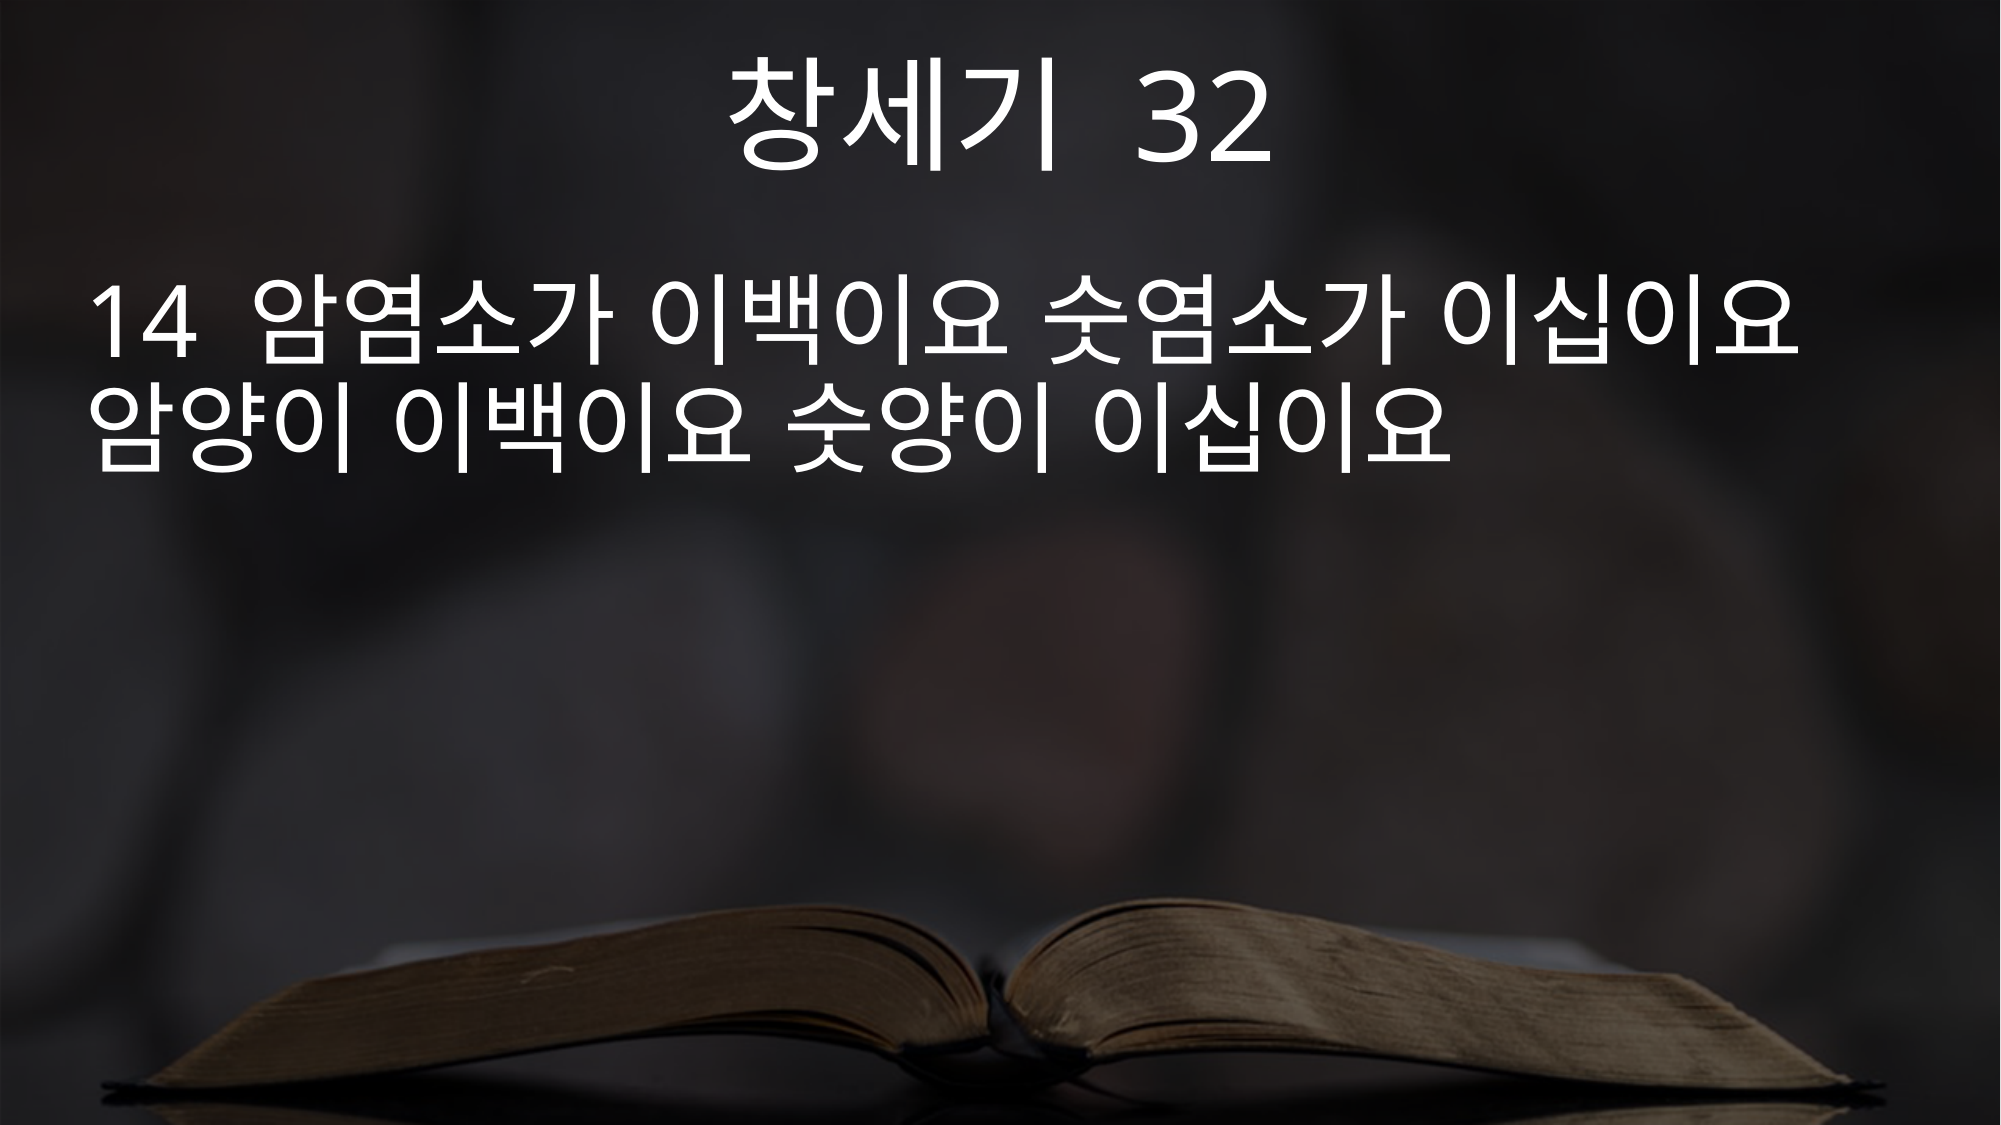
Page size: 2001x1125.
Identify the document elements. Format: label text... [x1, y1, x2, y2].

list 14 암염소가 이백이요 숫염소가 이십이요 암양이 이백이요 숫양이 이십이요 [69, 263, 1953, 423]
picture [0, 0, 2001, 1125]
footer 창세기 32 [0, 32, 2000, 192]
